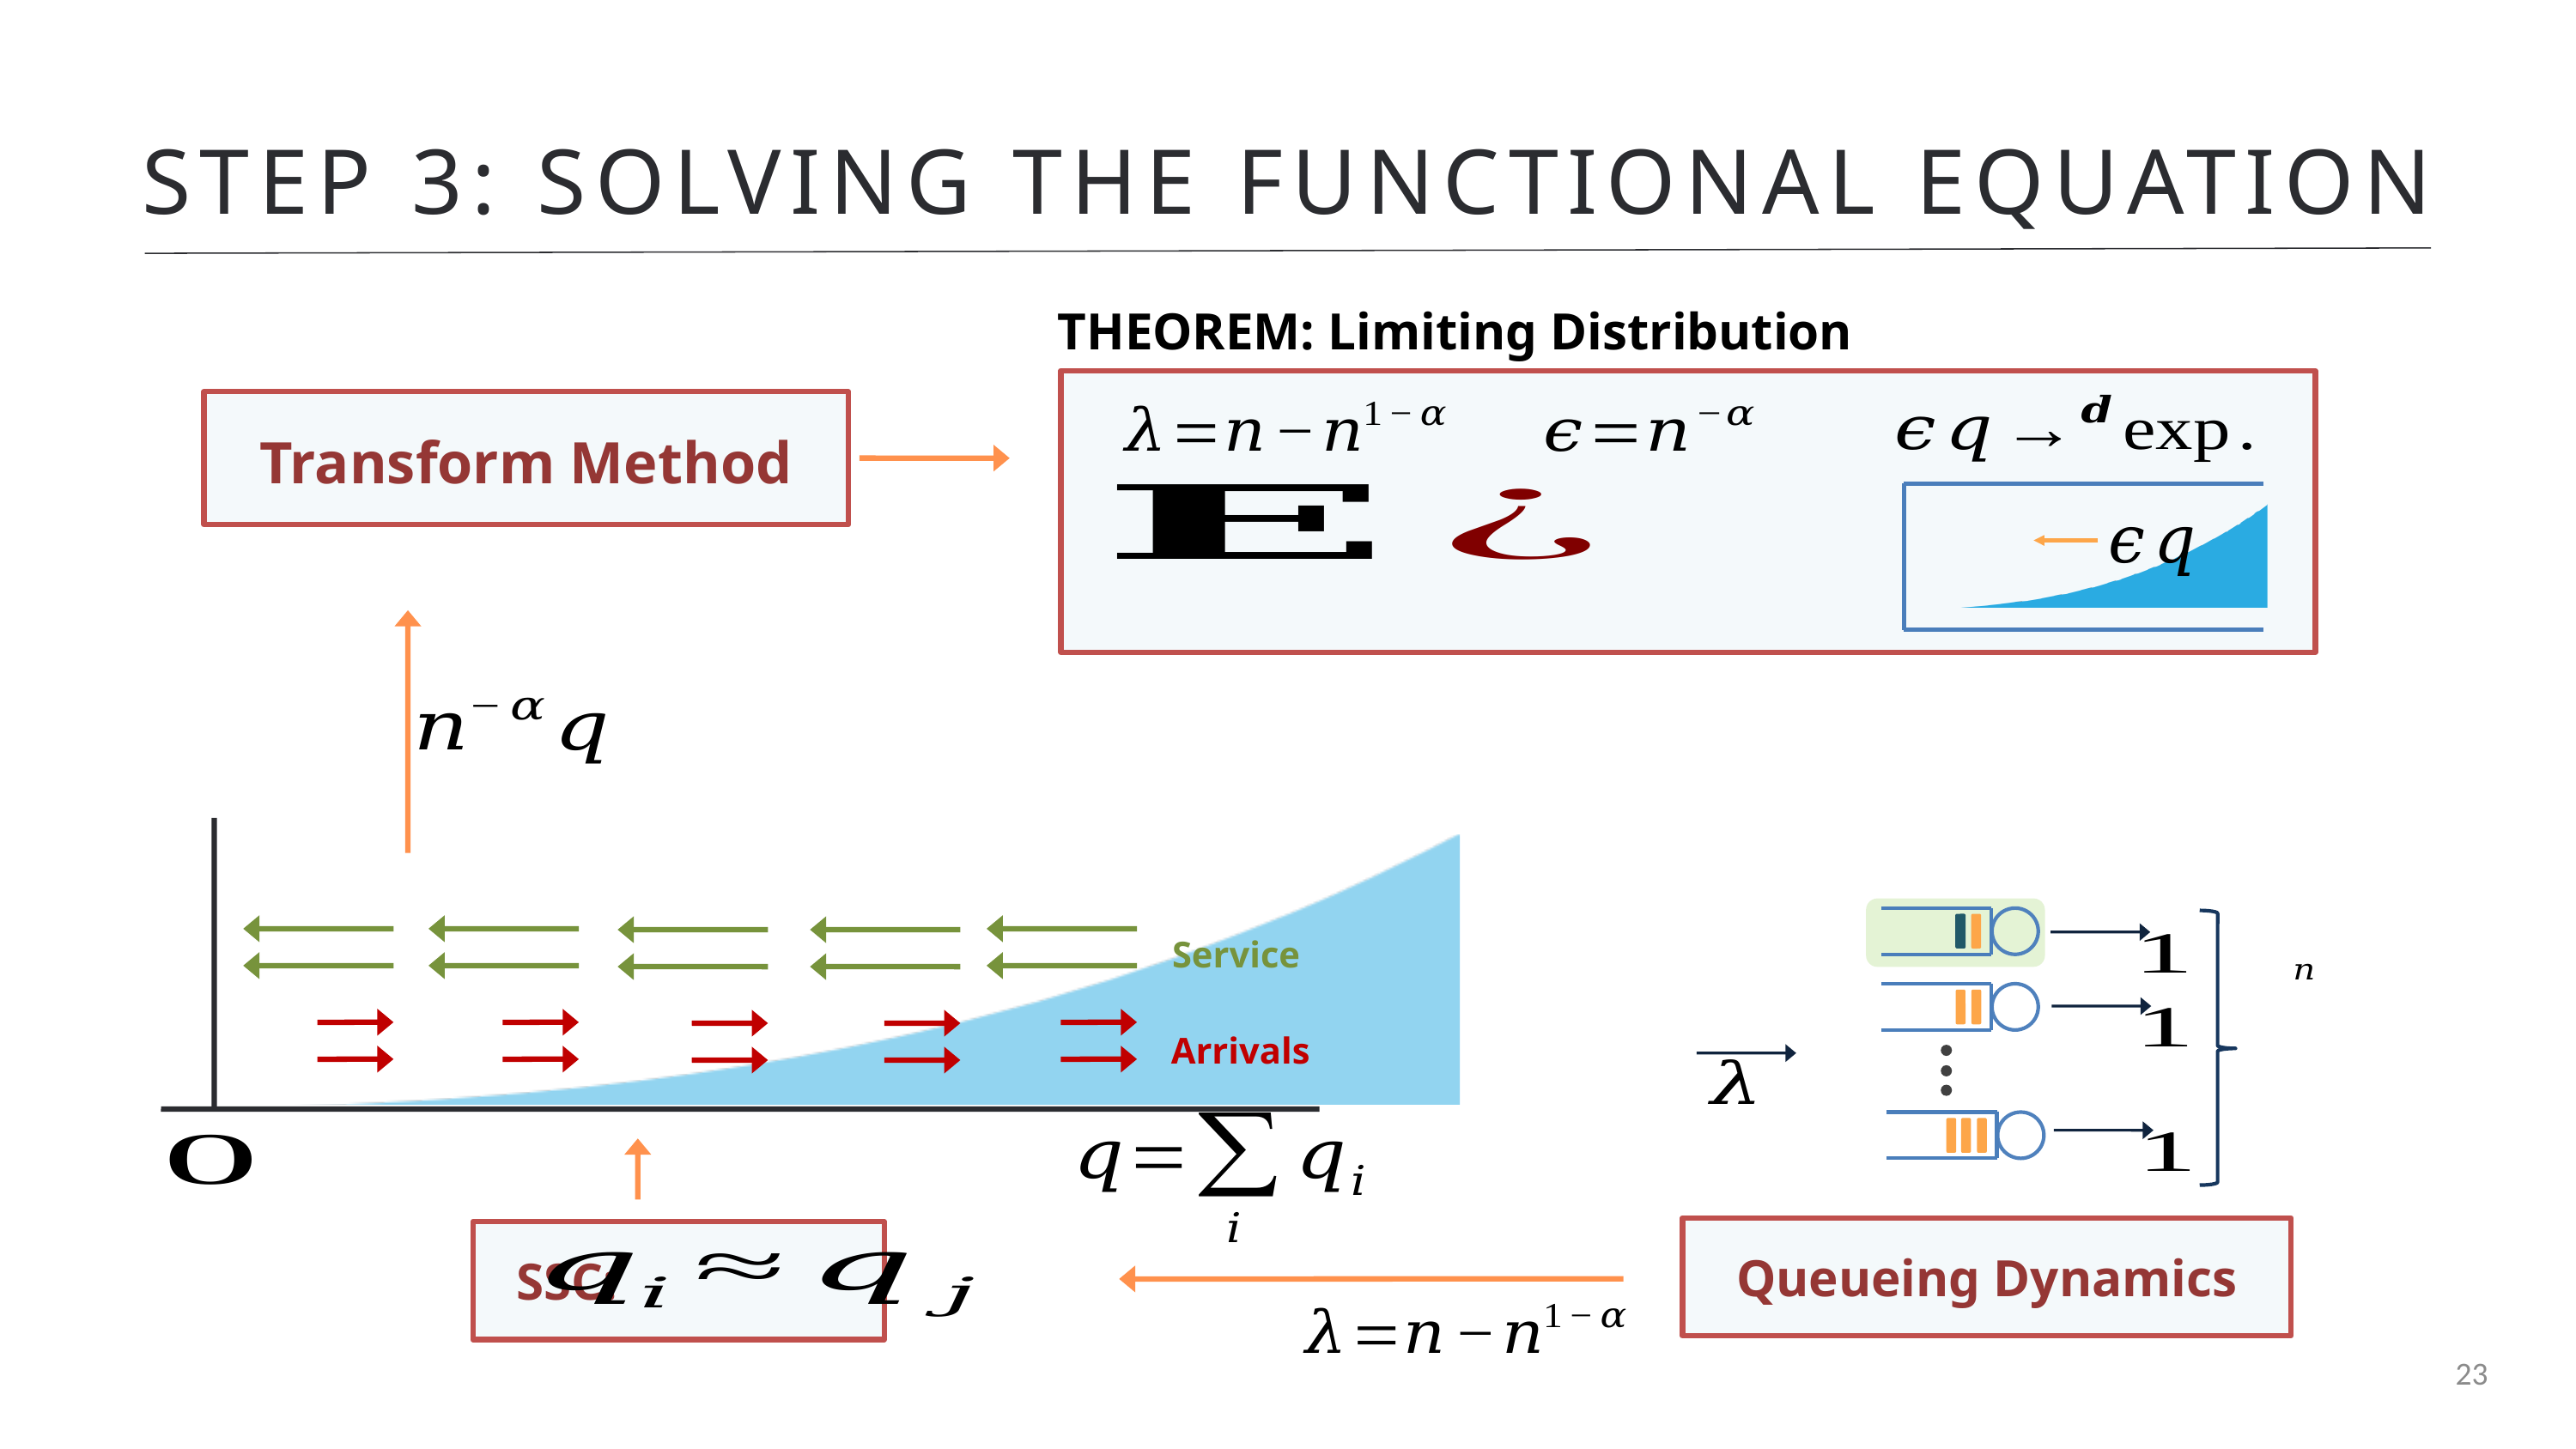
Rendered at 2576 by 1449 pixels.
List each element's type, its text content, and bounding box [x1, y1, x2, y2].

text_box [204, 391, 849, 525]
slide_number 23 [2200, 1346, 2501, 1398]
picture [1320, 834, 1461, 1106]
text_box [1119, 1270, 1624, 1288]
text_box [629, 1138, 647, 1200]
text_box [1060, 370, 2316, 652]
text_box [1682, 1217, 2292, 1337]
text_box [1696, 898, 2316, 1185]
text_box Transform Method [204, 430, 848, 495]
text_box THEOREM: Limiting Distribution [1057, 294, 2236, 360]
text_box STEP 3: SOLVING THE FUNCTIONAL EQUATION [142, 106, 2523, 233]
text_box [161, 817, 1320, 1110]
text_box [472, 1221, 979, 1340]
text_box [1904, 483, 2268, 630]
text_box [317, 1022, 1138, 1061]
text_box [398, 609, 417, 816]
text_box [242, 928, 1138, 967]
text_box [859, 449, 1010, 468]
